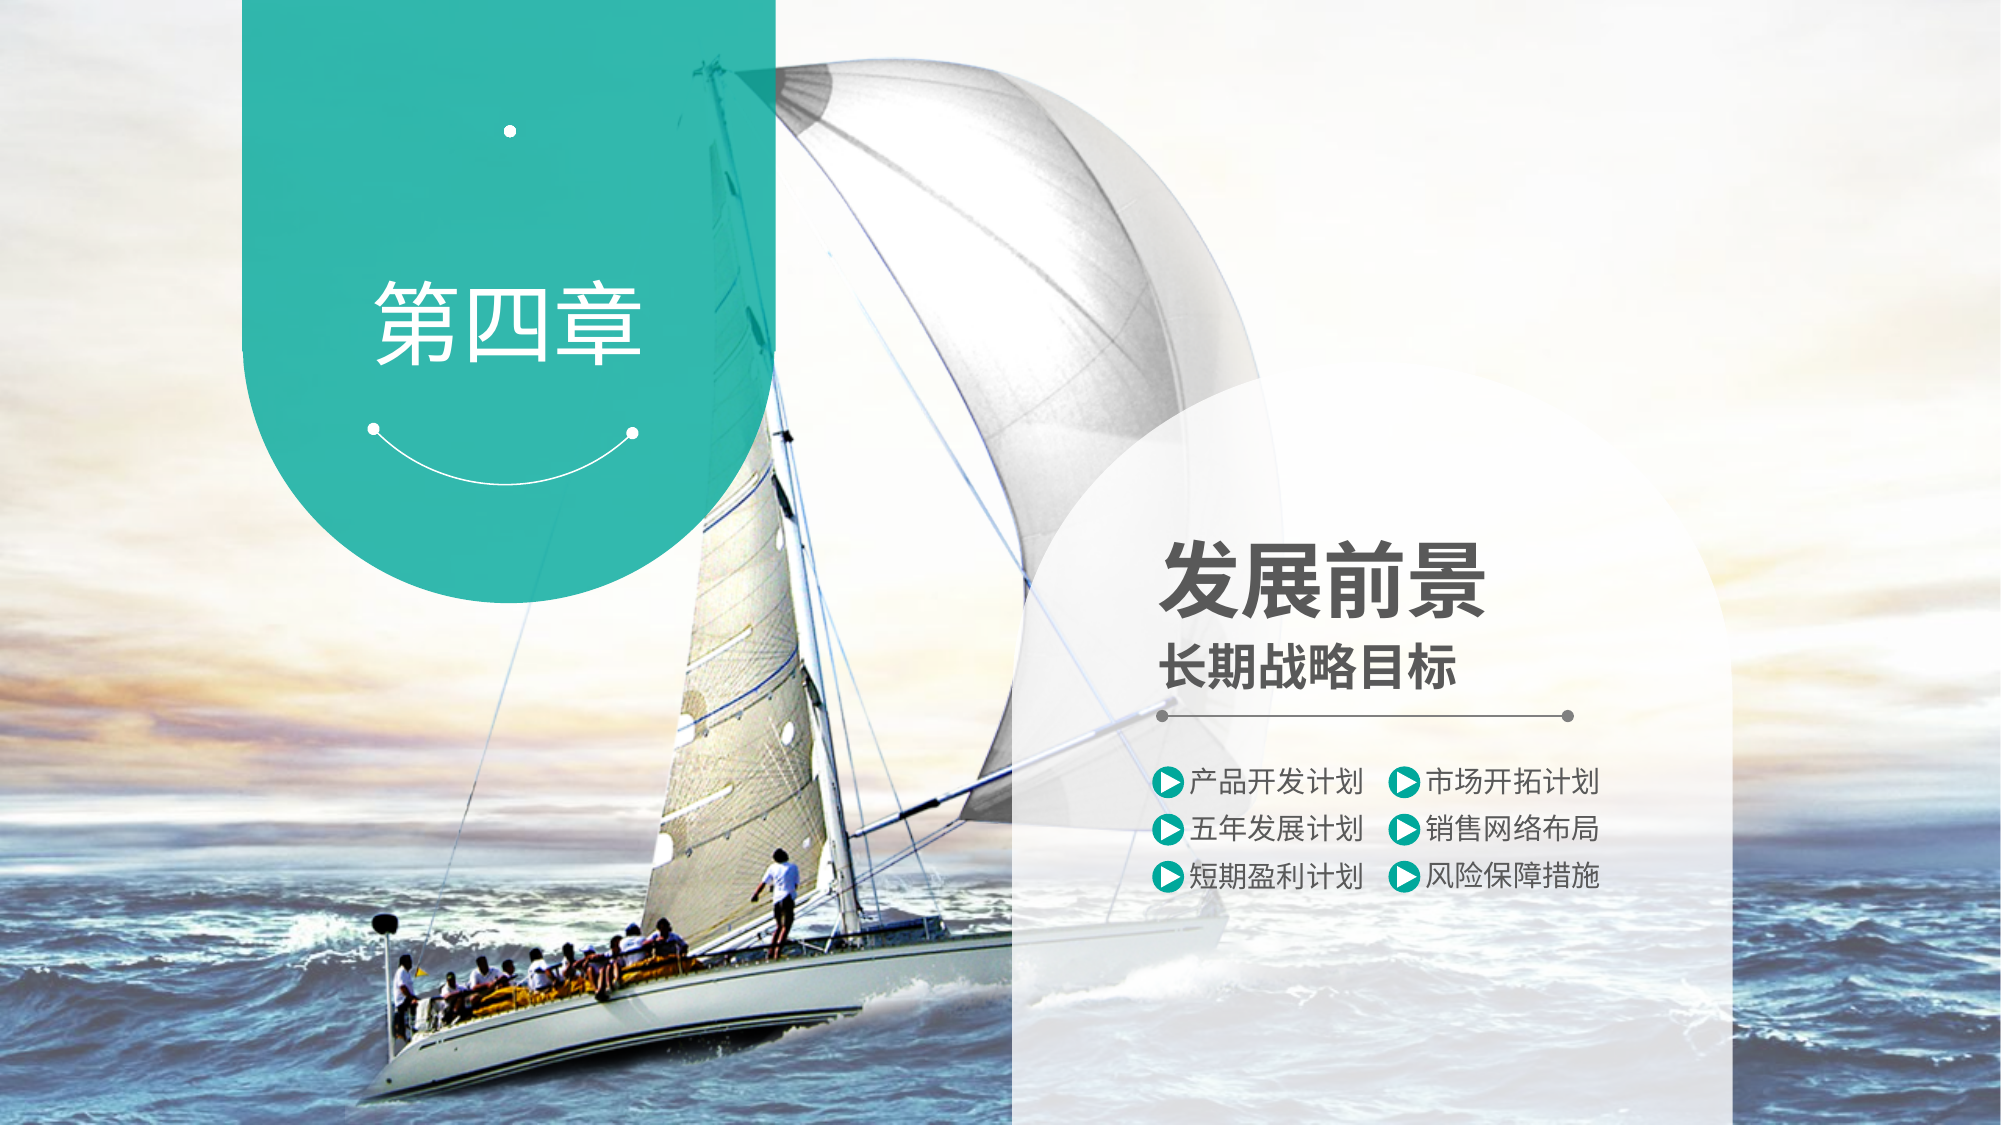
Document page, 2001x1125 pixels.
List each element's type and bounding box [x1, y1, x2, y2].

text_box [1390, 857, 1627, 894]
text_box [1390, 763, 1627, 799]
text_box [1154, 763, 1388, 799]
text_box [1154, 810, 1389, 847]
picture [0, 0, 2001, 1125]
text_box [1154, 857, 1389, 894]
text_box [1390, 810, 1627, 847]
